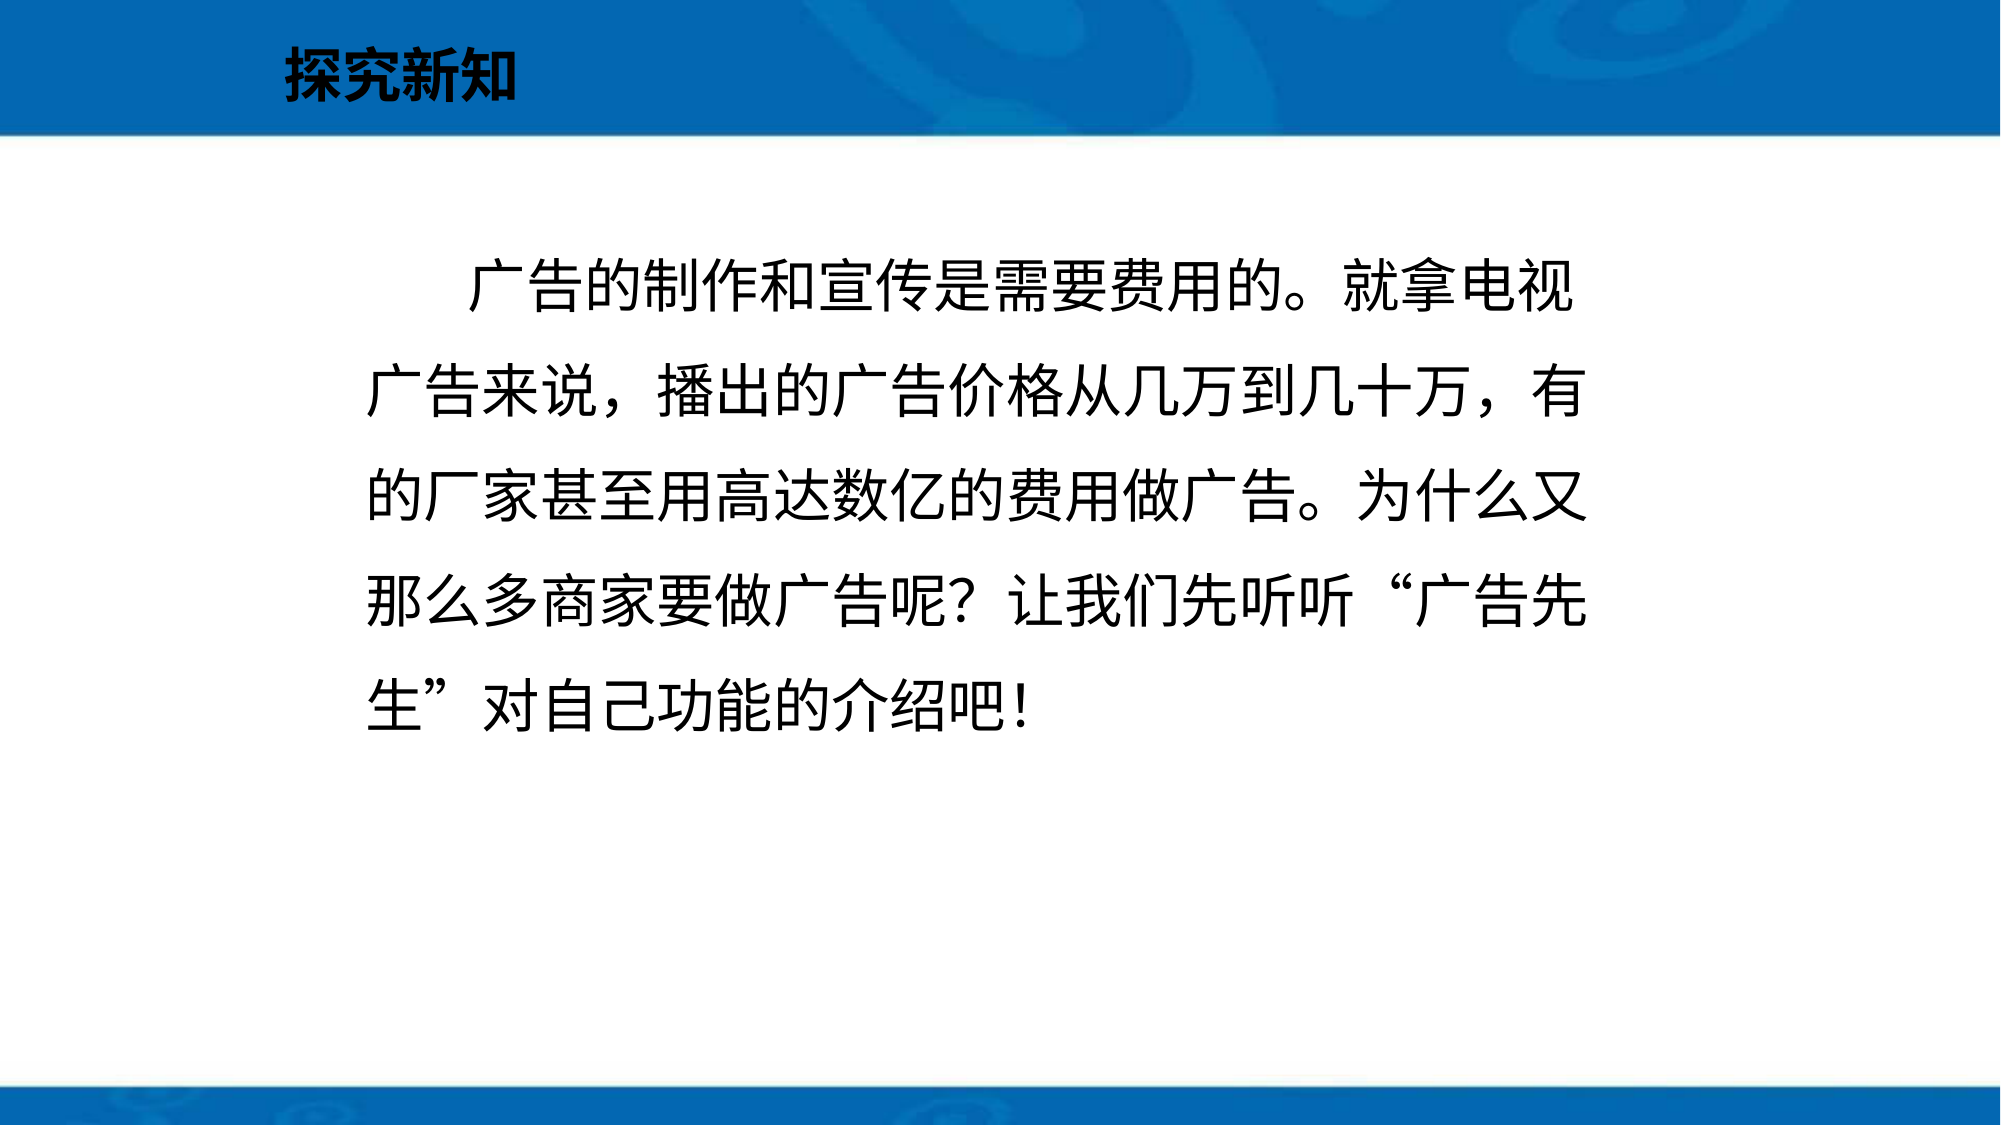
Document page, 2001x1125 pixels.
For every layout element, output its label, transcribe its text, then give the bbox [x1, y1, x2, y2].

picture [0, 0, 2001, 1125]
title 探究新知 [268, 38, 1733, 119]
text_box 广告的制作和宣传是需要费用的。就拿电视广告来说，播出的广告价格从几万到几十万，有的厂家甚至用高达数亿的费用做广告。为什么又那么多商家要做广告呢？让我们先听听“广告先生”对自己功能的介绍吧！ [350, 206, 1637, 294]
